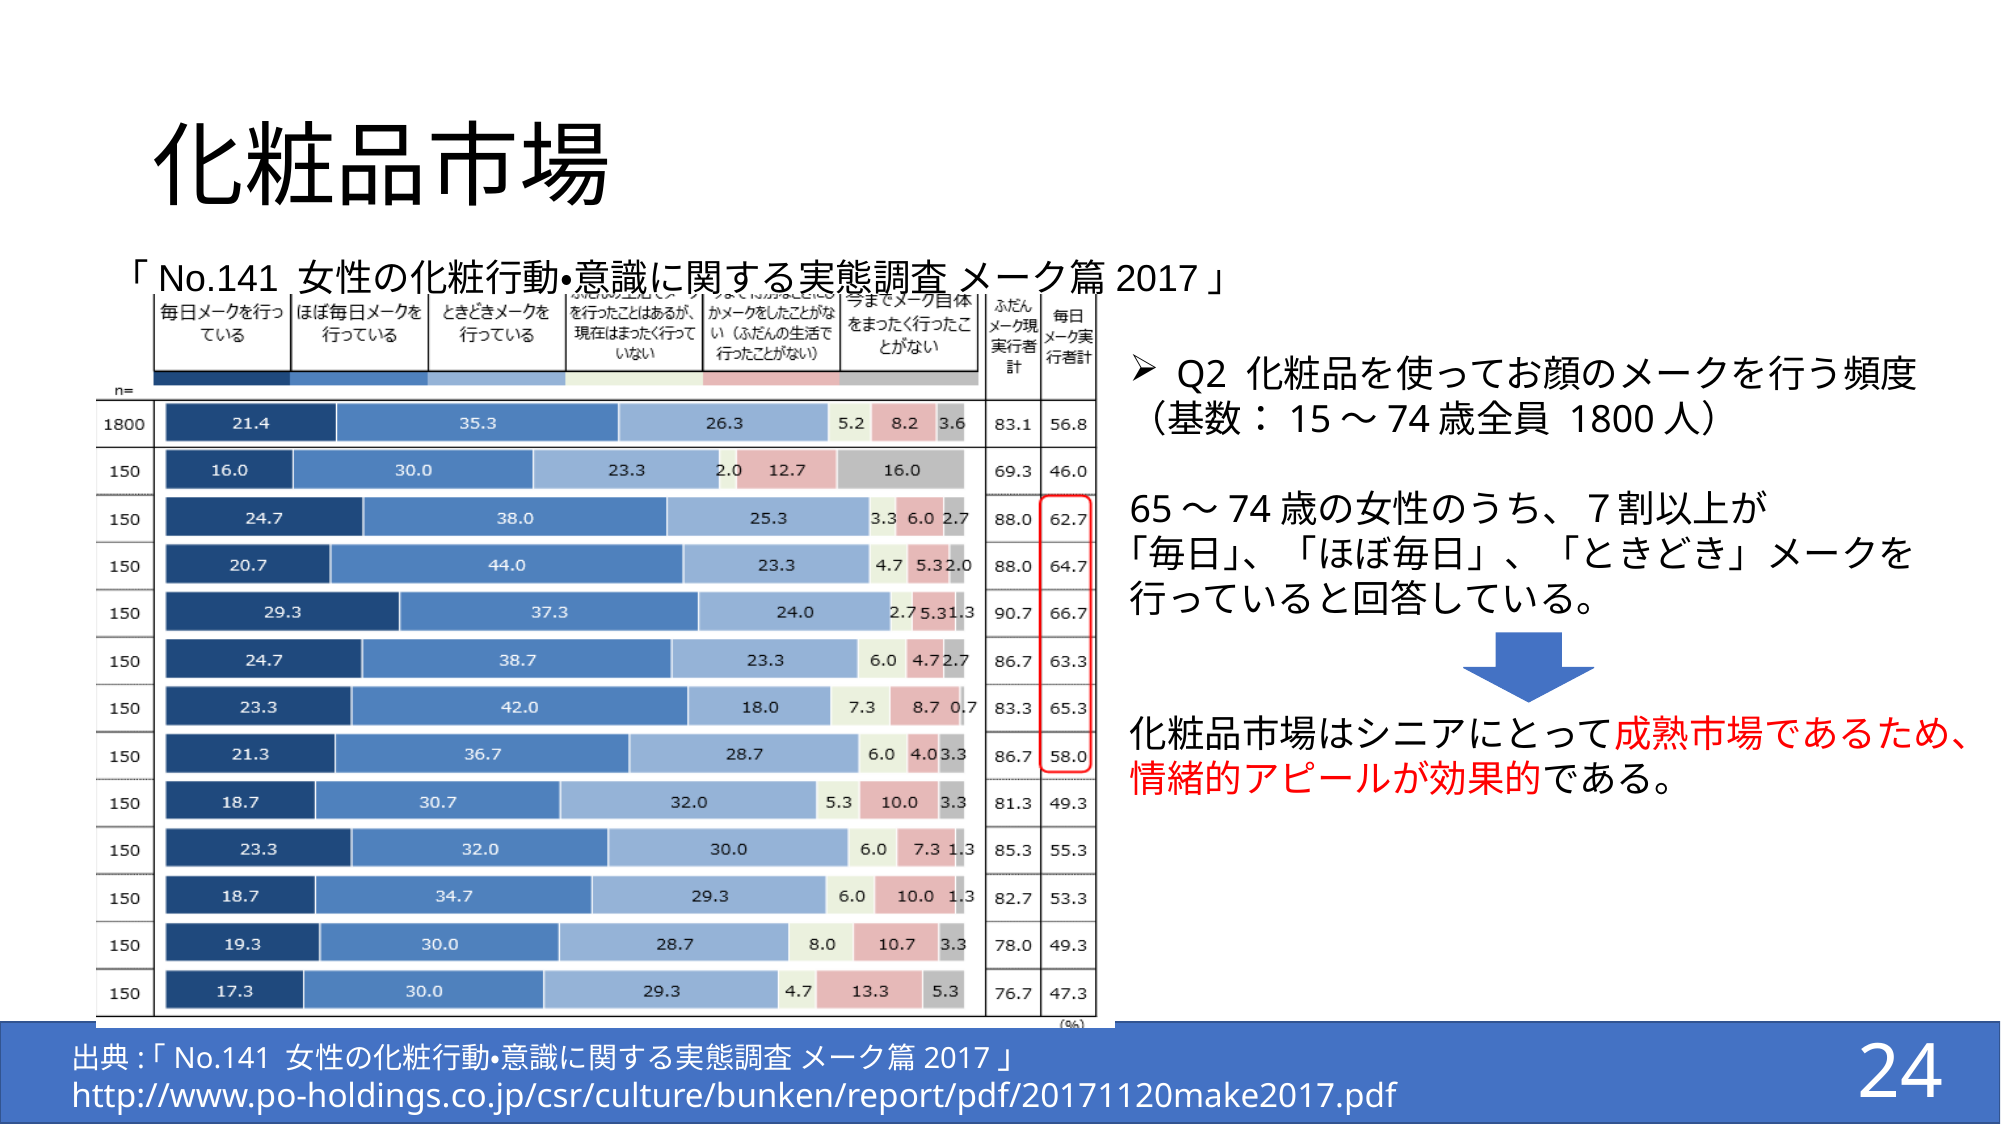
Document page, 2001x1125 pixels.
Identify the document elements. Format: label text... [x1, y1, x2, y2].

text_box 出典:｢No.141 女性の化粧行動・意識に関する実態調査 メーク篇2017｣ http://www.po-holdings.co.jp/csr/culture/bunken/report/pdf/20171120make2017.pdf [56, 1027, 1414, 1122]
title 化粧品市場 [137, 59, 1863, 278]
slide_number 24 [1507, 1043, 1958, 1104]
text_box 「No.141 女性の化粧行動・意識に関する実態調査 メーク篇2017」 [96, 246, 1492, 307]
text_box [1463, 632, 1595, 703]
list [96, 294, 1115, 1028]
text_box Q2 化粧品を使ってお顔のメークを行う頻度 （基数：15～74歳全員 1800人） 65～74歳の女性のうち、７割以上が ｢毎日｣、「ほぼ毎日」、「ときどき」メークを 行っていると回答している。 化粧品市場はシニアにとって成熟市場であるため、 情緒的アピールが効果的である。 [1115, 343, 2000, 808]
